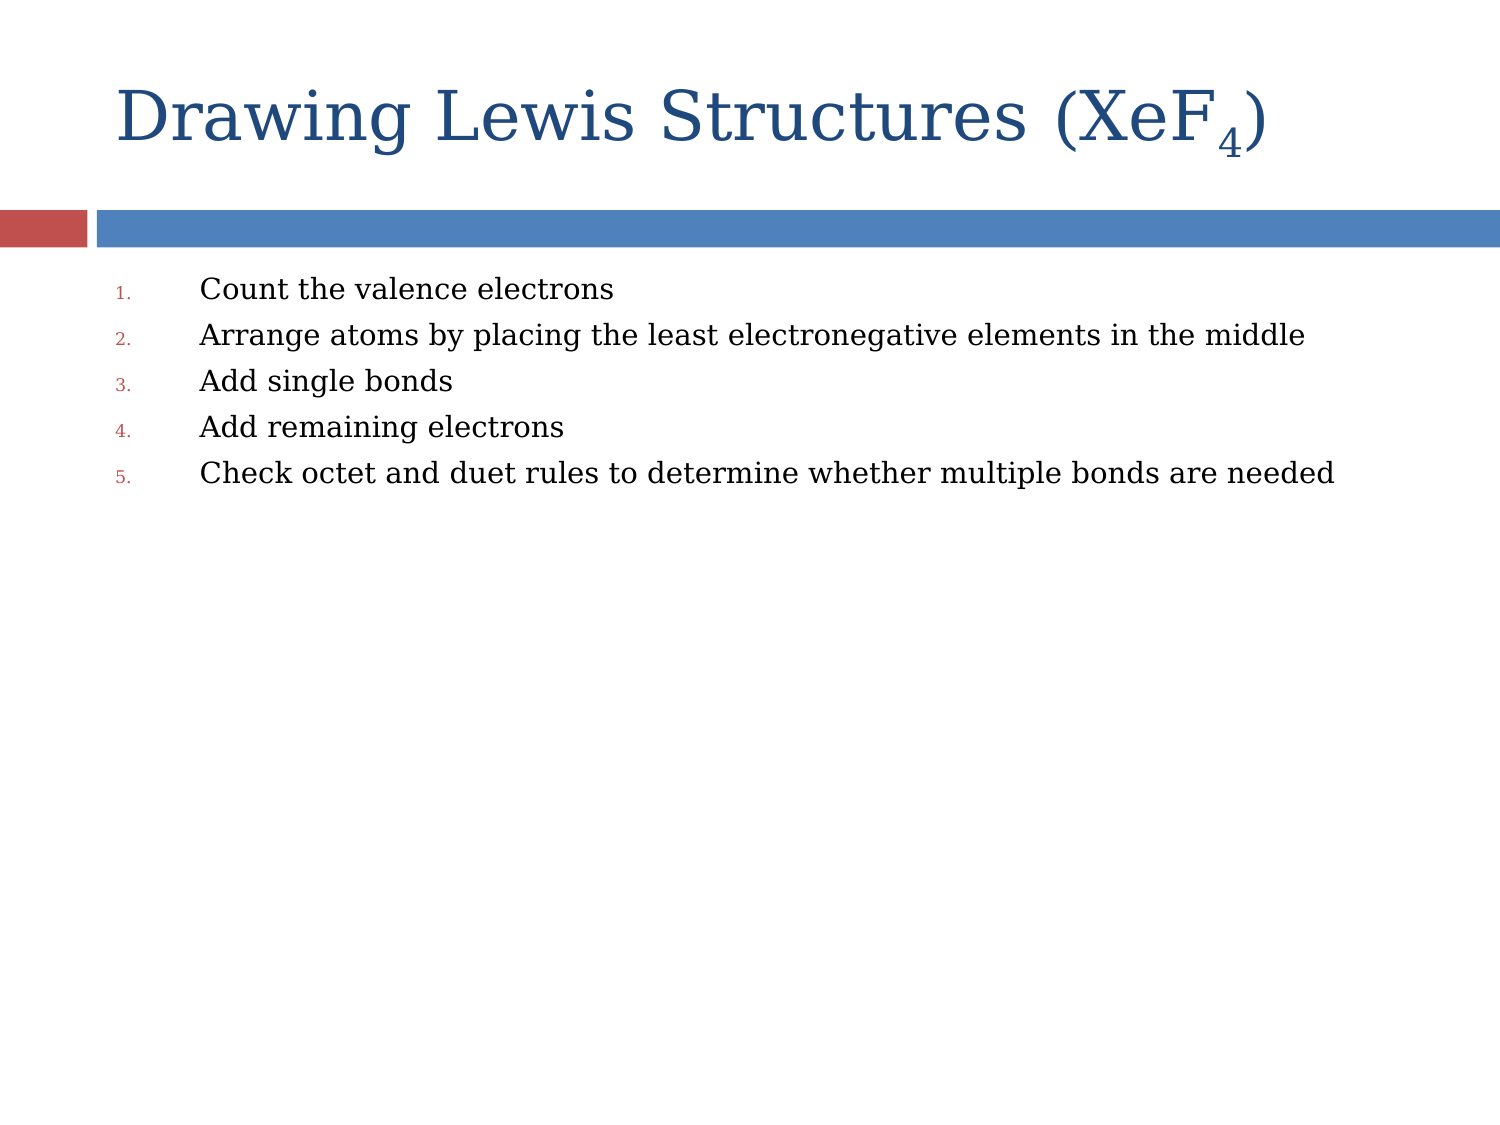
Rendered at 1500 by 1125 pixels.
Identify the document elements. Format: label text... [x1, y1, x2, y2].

title Drawing Lewis Structures (XeF4) [100, 37, 1438, 200]
list Count the valence electrons Arrange atoms by placing the least electronegative elements in the middle Add single bonds Add remaining electrons Check octet and duet rules to determine whether multiple bonds are needed [100, 262, 1438, 1000]
